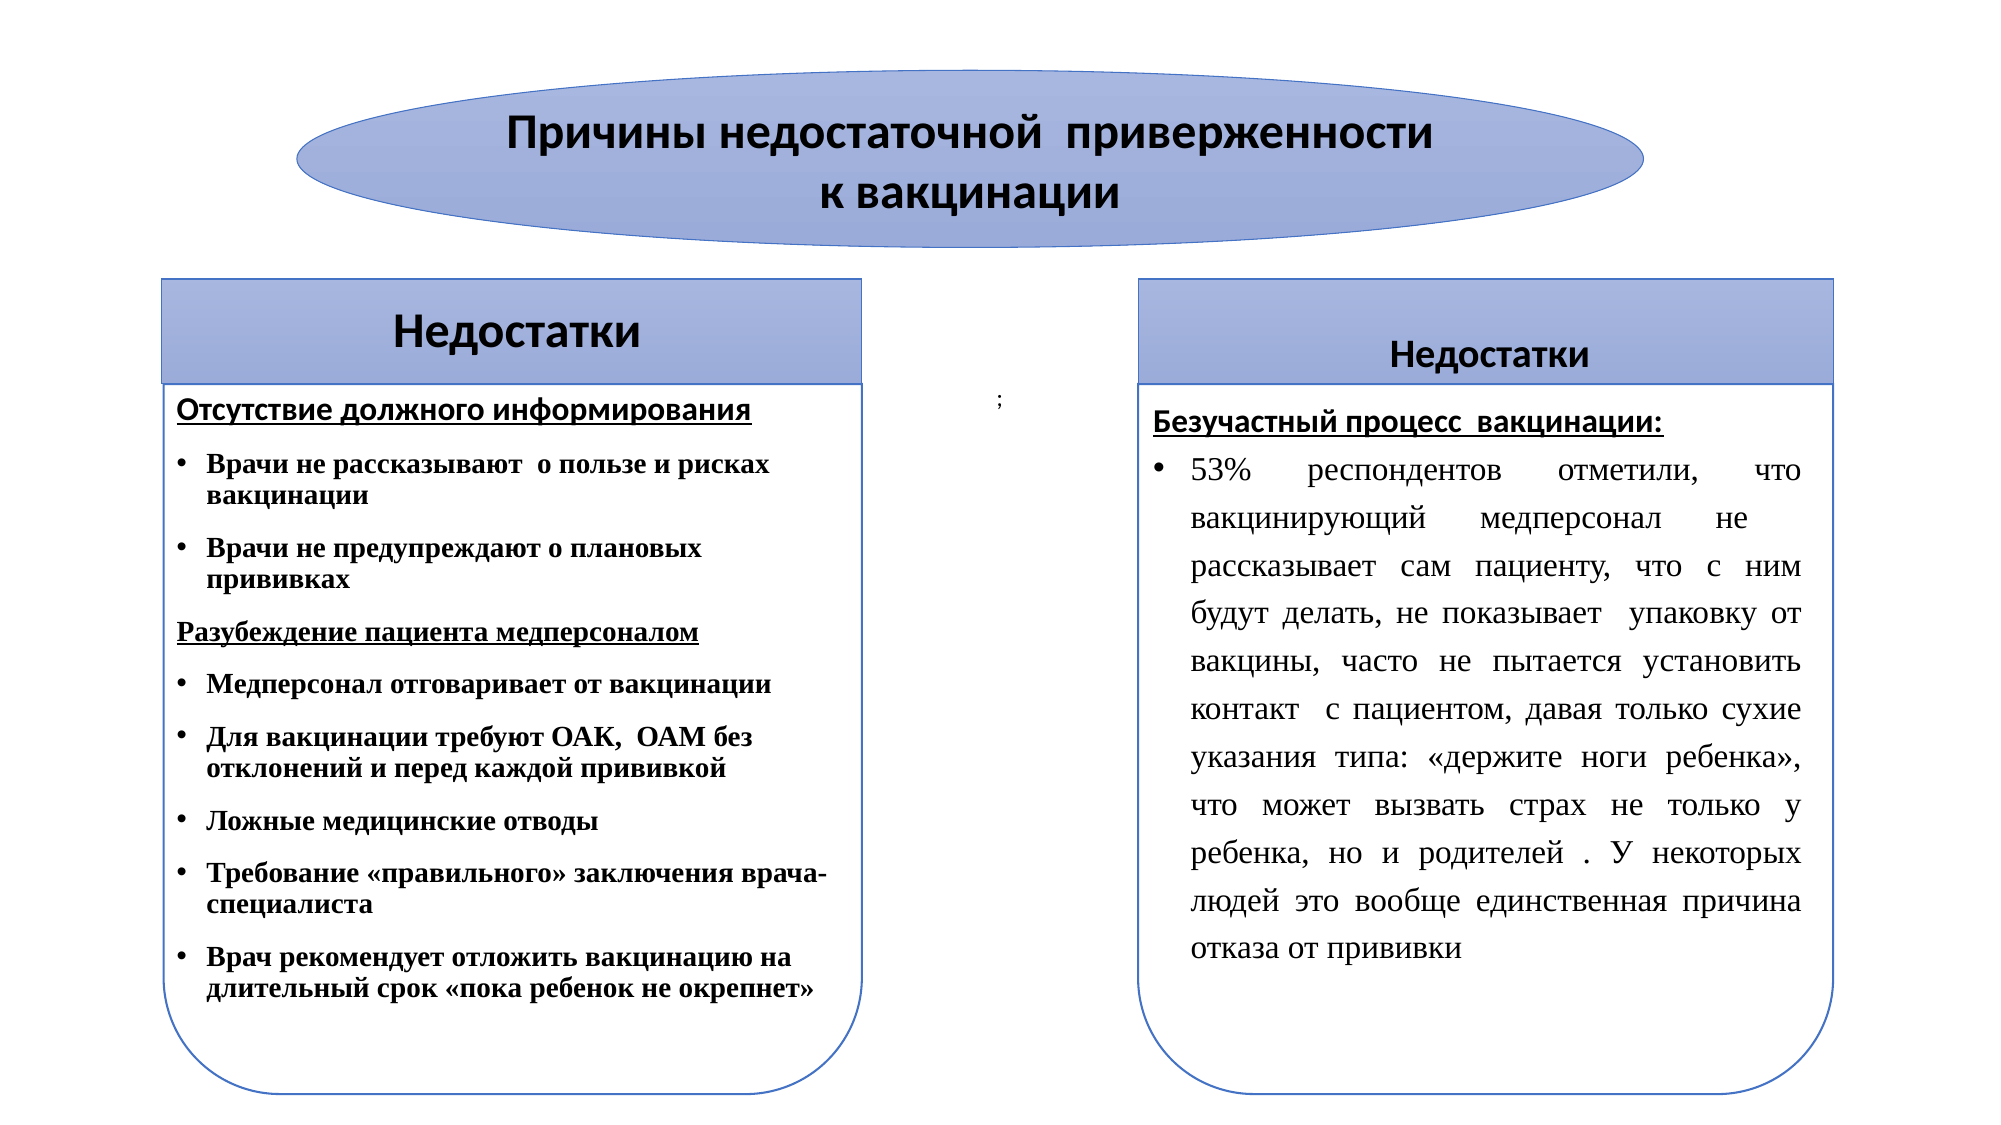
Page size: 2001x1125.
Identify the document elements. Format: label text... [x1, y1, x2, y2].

list Недостатки [1138, 278, 1834, 384]
text_box [1818, 382, 1835, 1038]
text_box ; [862, 374, 1138, 629]
list Недостатки [161, 278, 862, 384]
list Безучастный процесс вакцинации: 53% респондентов отметили, что вакцинирующий медперсонал не рассказывает сам пациенту, что с ним будут делать, не показывает упаковку от вакцины, часто не пытается установить контакт с пациентом, давая только сухие указания типа: «держите ноги ребенка», что может вызвать страх не только у ребенка, но и родителей . У некоторых людей это вообще единственная причина отказа от прививки [1138, 383, 1818, 1057]
list Отсутствие должного информирования Врачи не рассказывают о пользе и рисках вакцинации Врачи не предупреждают о плановых прививках Разубеждение пациента медперсоналом Медперсонал отговаривает от вакцинации Для вакцинации требуют ОАК, ОАМ без отклонений и перед каждой прививкой Ложные медицинские отводы Требование «правильного» заключения врача-специалиста Врач рекомендует отложить вакцинацию на длительный срок «пока ребенок не окрепнет» [161, 383, 860, 1094]
text_box Причины недостаточной приверженности к вакцинации [296, 69, 1645, 248]
text_box [1167, 1057, 1804, 1096]
